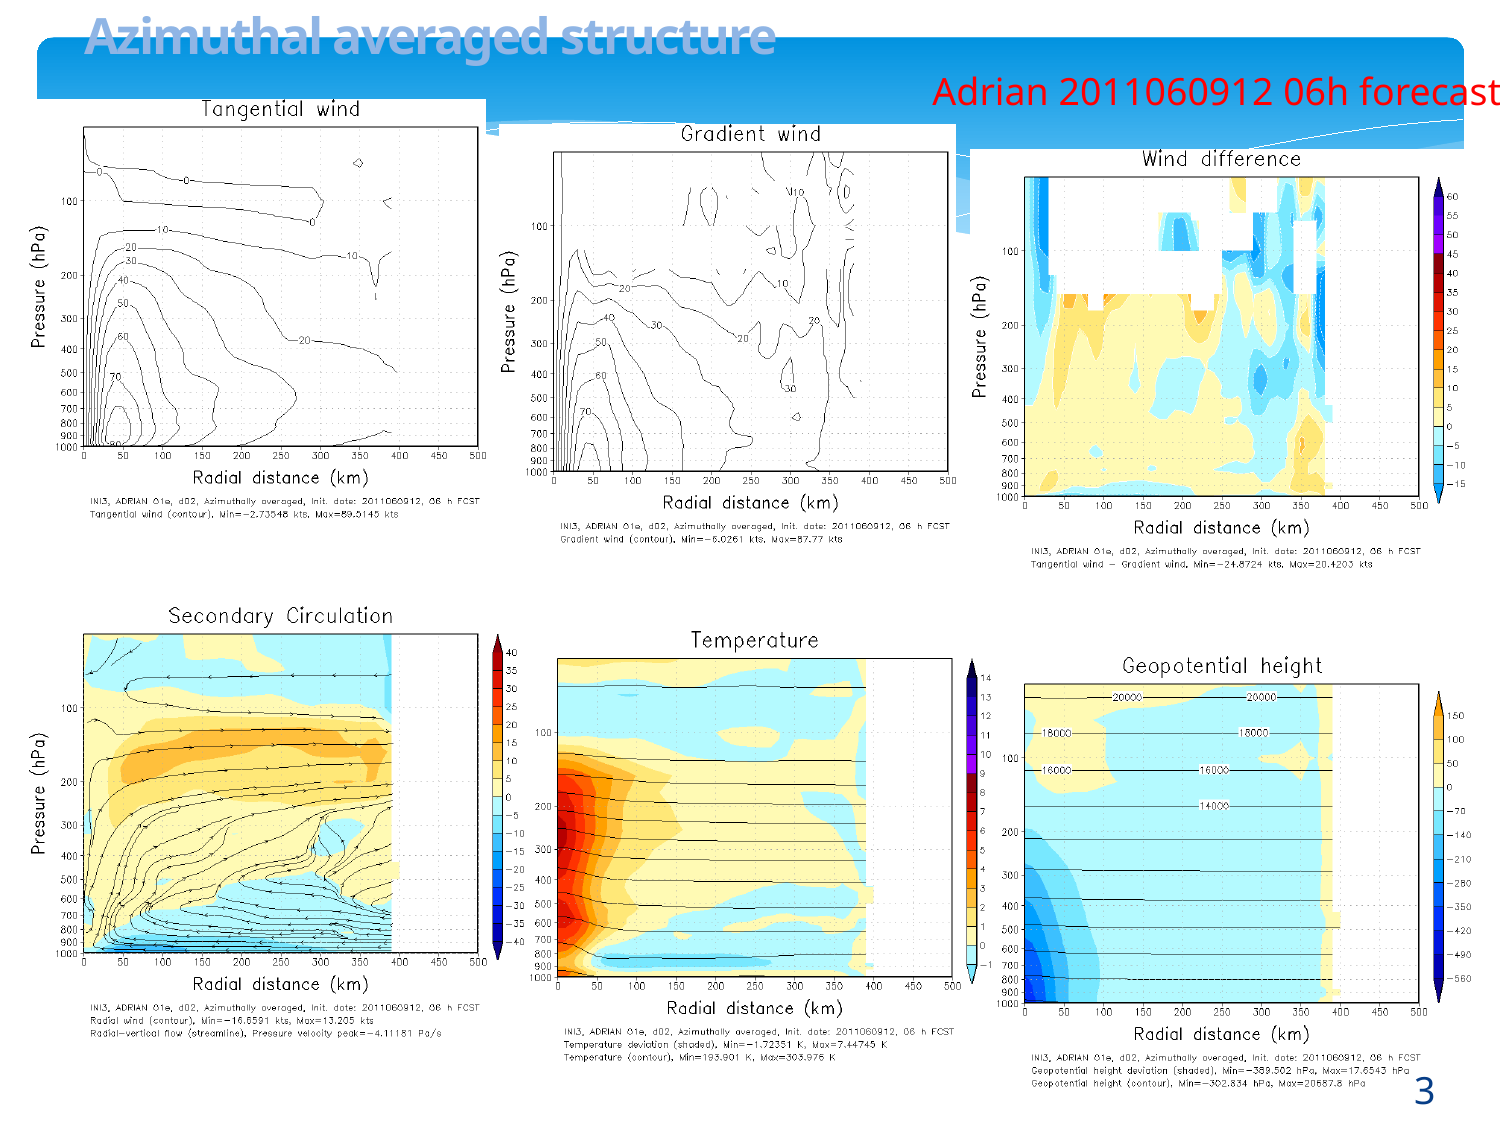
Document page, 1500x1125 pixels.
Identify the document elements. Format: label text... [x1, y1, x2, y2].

picture [969, 149, 1465, 569]
picture [29, 99, 486, 519]
slide_number 3 [1350, 1062, 1500, 1123]
text_box Adrian 2011060912 06h forecast [917, 60, 1500, 121]
picture [29, 605, 1471, 1088]
text_box Azimuthal averaged structure [69, 0, 1420, 63]
picture [499, 124, 957, 544]
